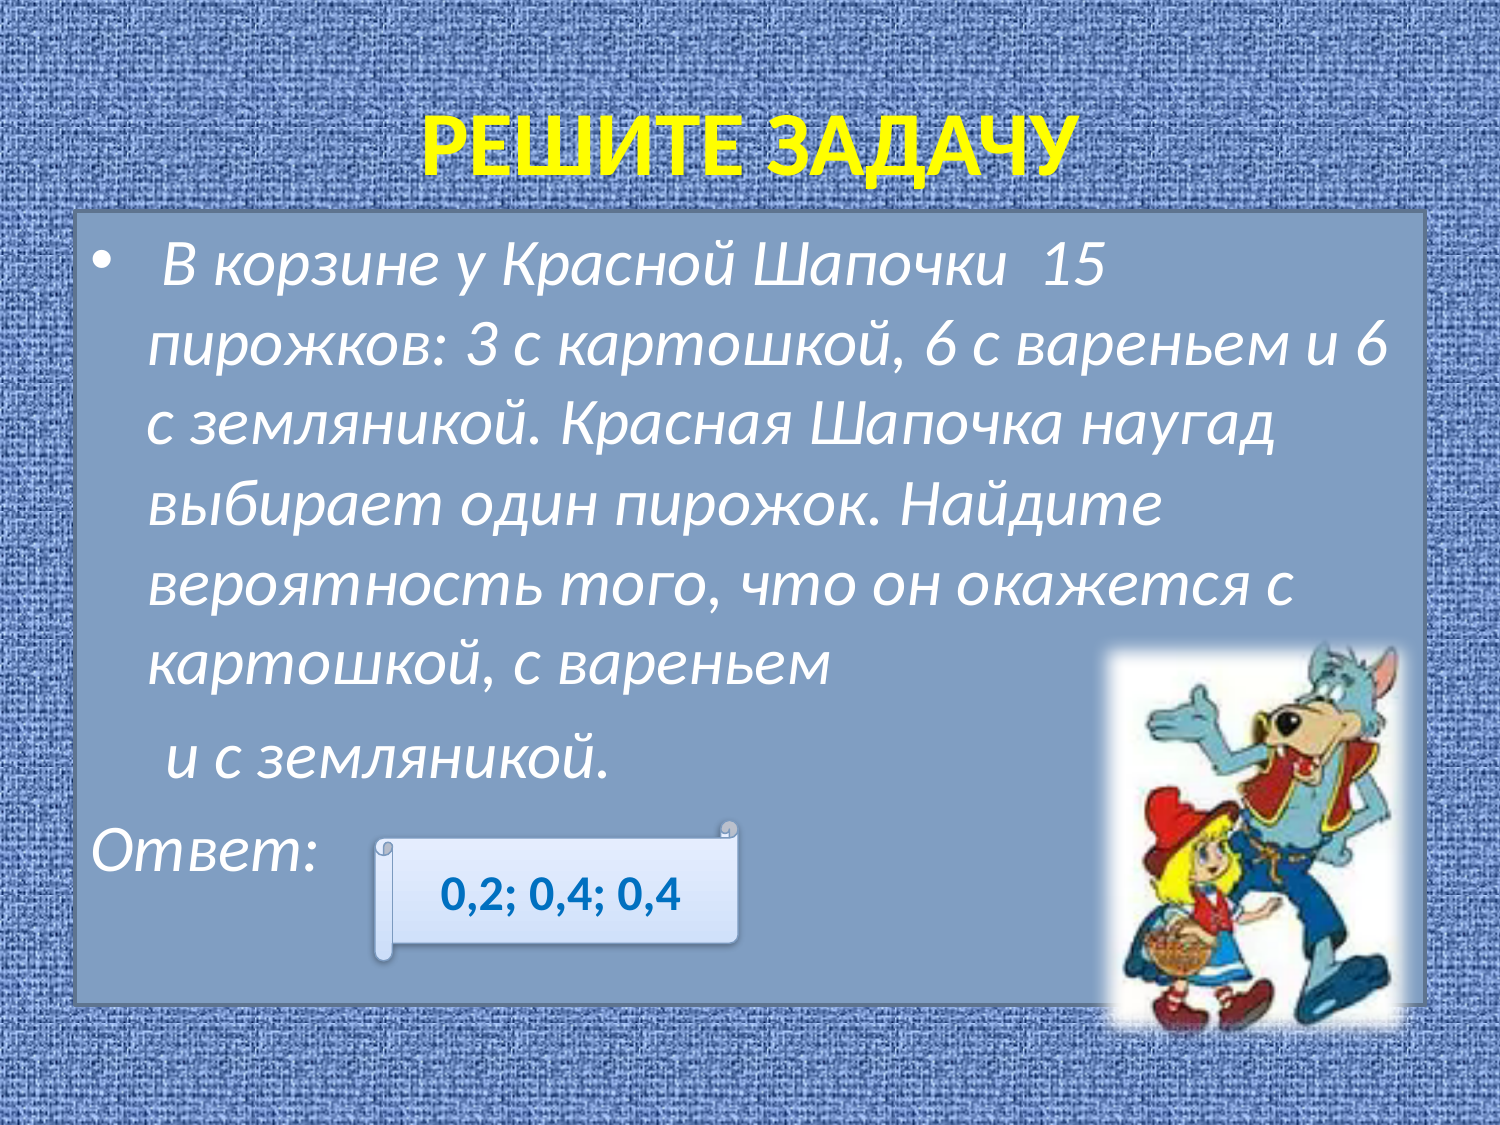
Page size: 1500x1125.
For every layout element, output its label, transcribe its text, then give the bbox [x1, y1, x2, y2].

text_box [374, 55, 1125, 115]
list В корзине у Красной Шапочки 15 пирожков: 3 с картошкой, 6 с вареньем и 6 с земляникой. Красная Шапочка наугад выбирает один пирожок. Найдите вероятность того, что он окажется с картошкой, с вареньем и с земляникой. Ответ: [73, 209, 1427, 1007]
title РЕШИТЕ ЗАДАЧУ [75, 45, 1425, 209]
picture [0, 0, 1500, 1125]
text_box 0,2; 0,4; 0,4 [374, 819, 740, 962]
